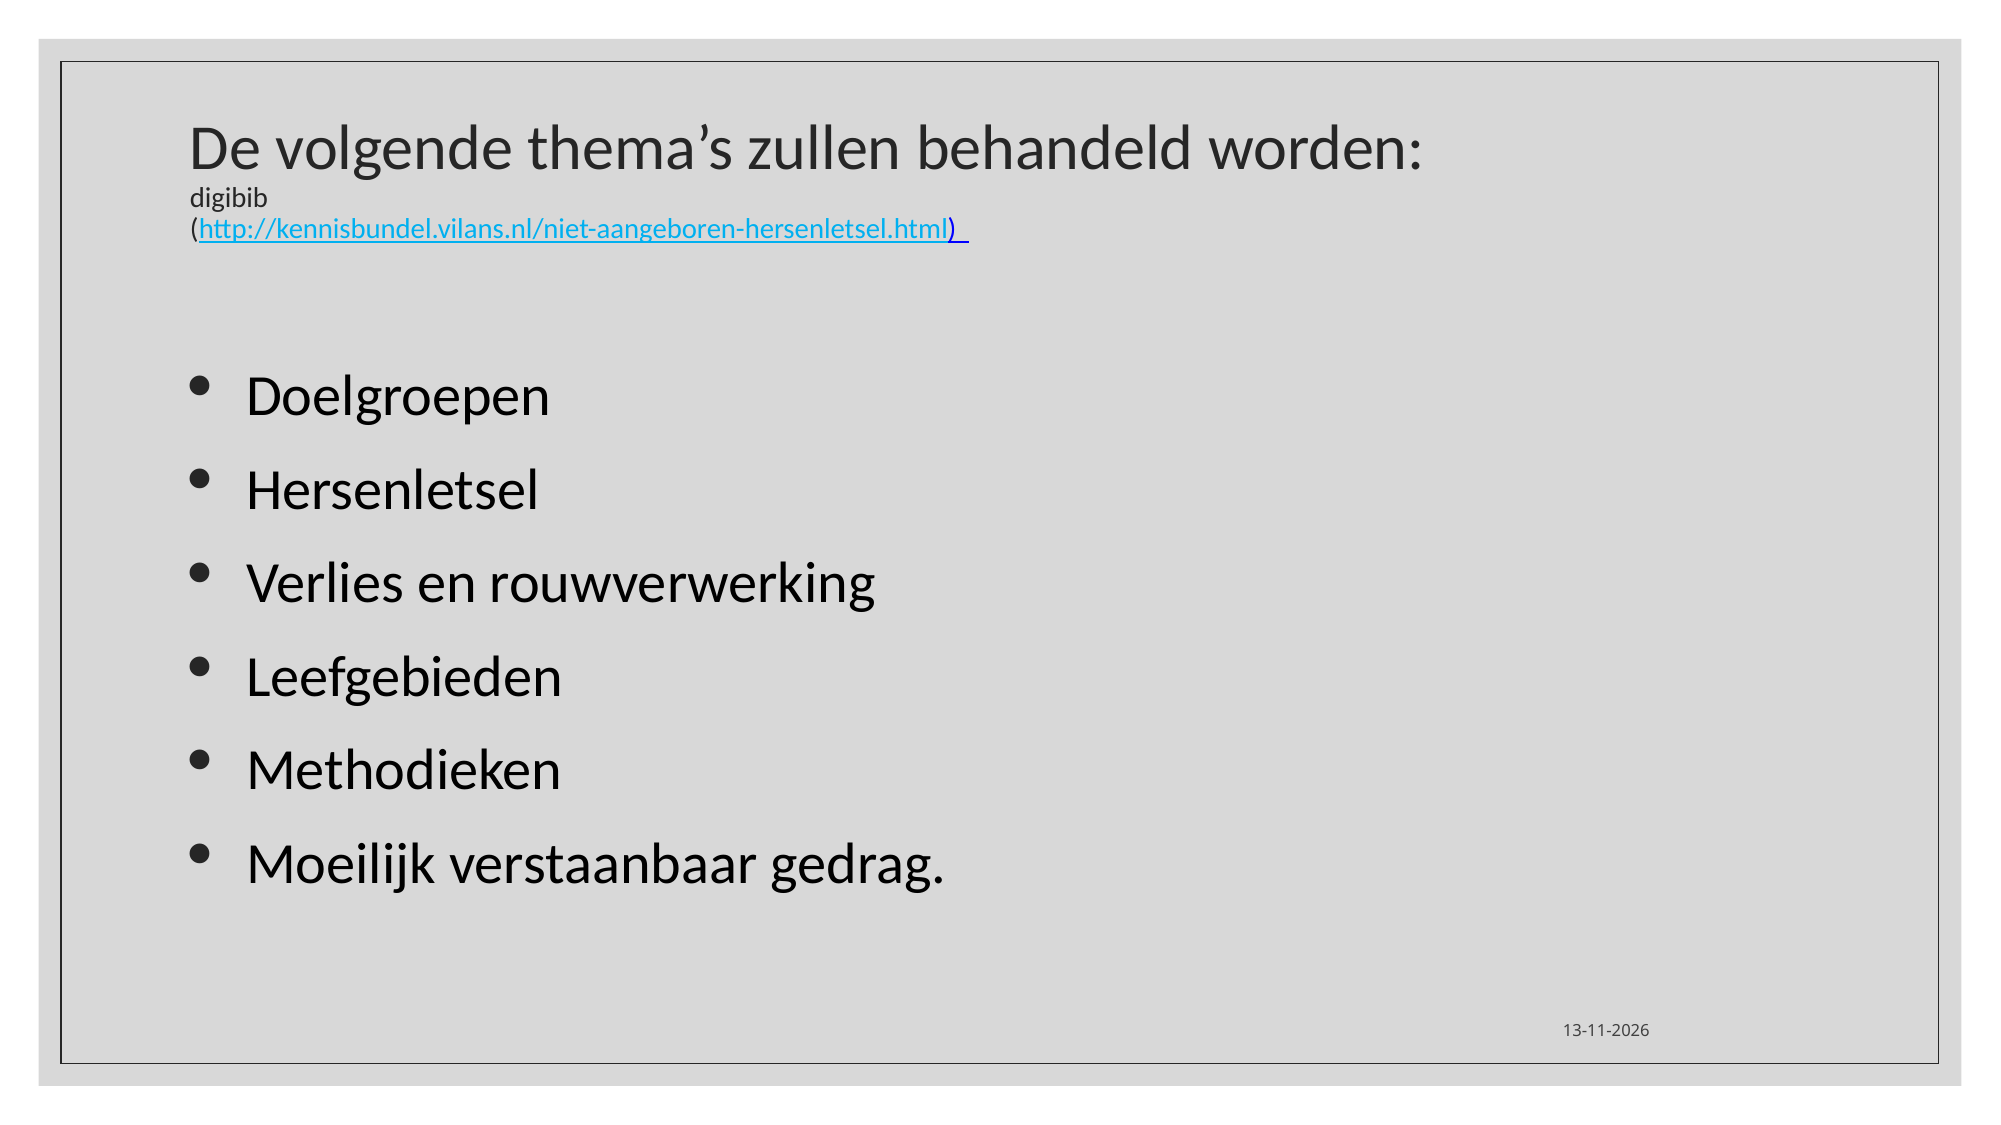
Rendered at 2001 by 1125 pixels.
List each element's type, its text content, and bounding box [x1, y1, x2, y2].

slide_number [1190, 990, 1665, 1050]
list Doelgroepen Hersenletsel Verlies en rouwverwerking Leefgebieden Methodieken Moeilijk verstaanbaar gedrag. [174, 345, 1825, 977]
title De volgende thema’s zullen behandeld worden: digibib (http://kennisbundel.vilans.nl/niet-aangeboren-hersenletsel.html) [174, 105, 1825, 331]
